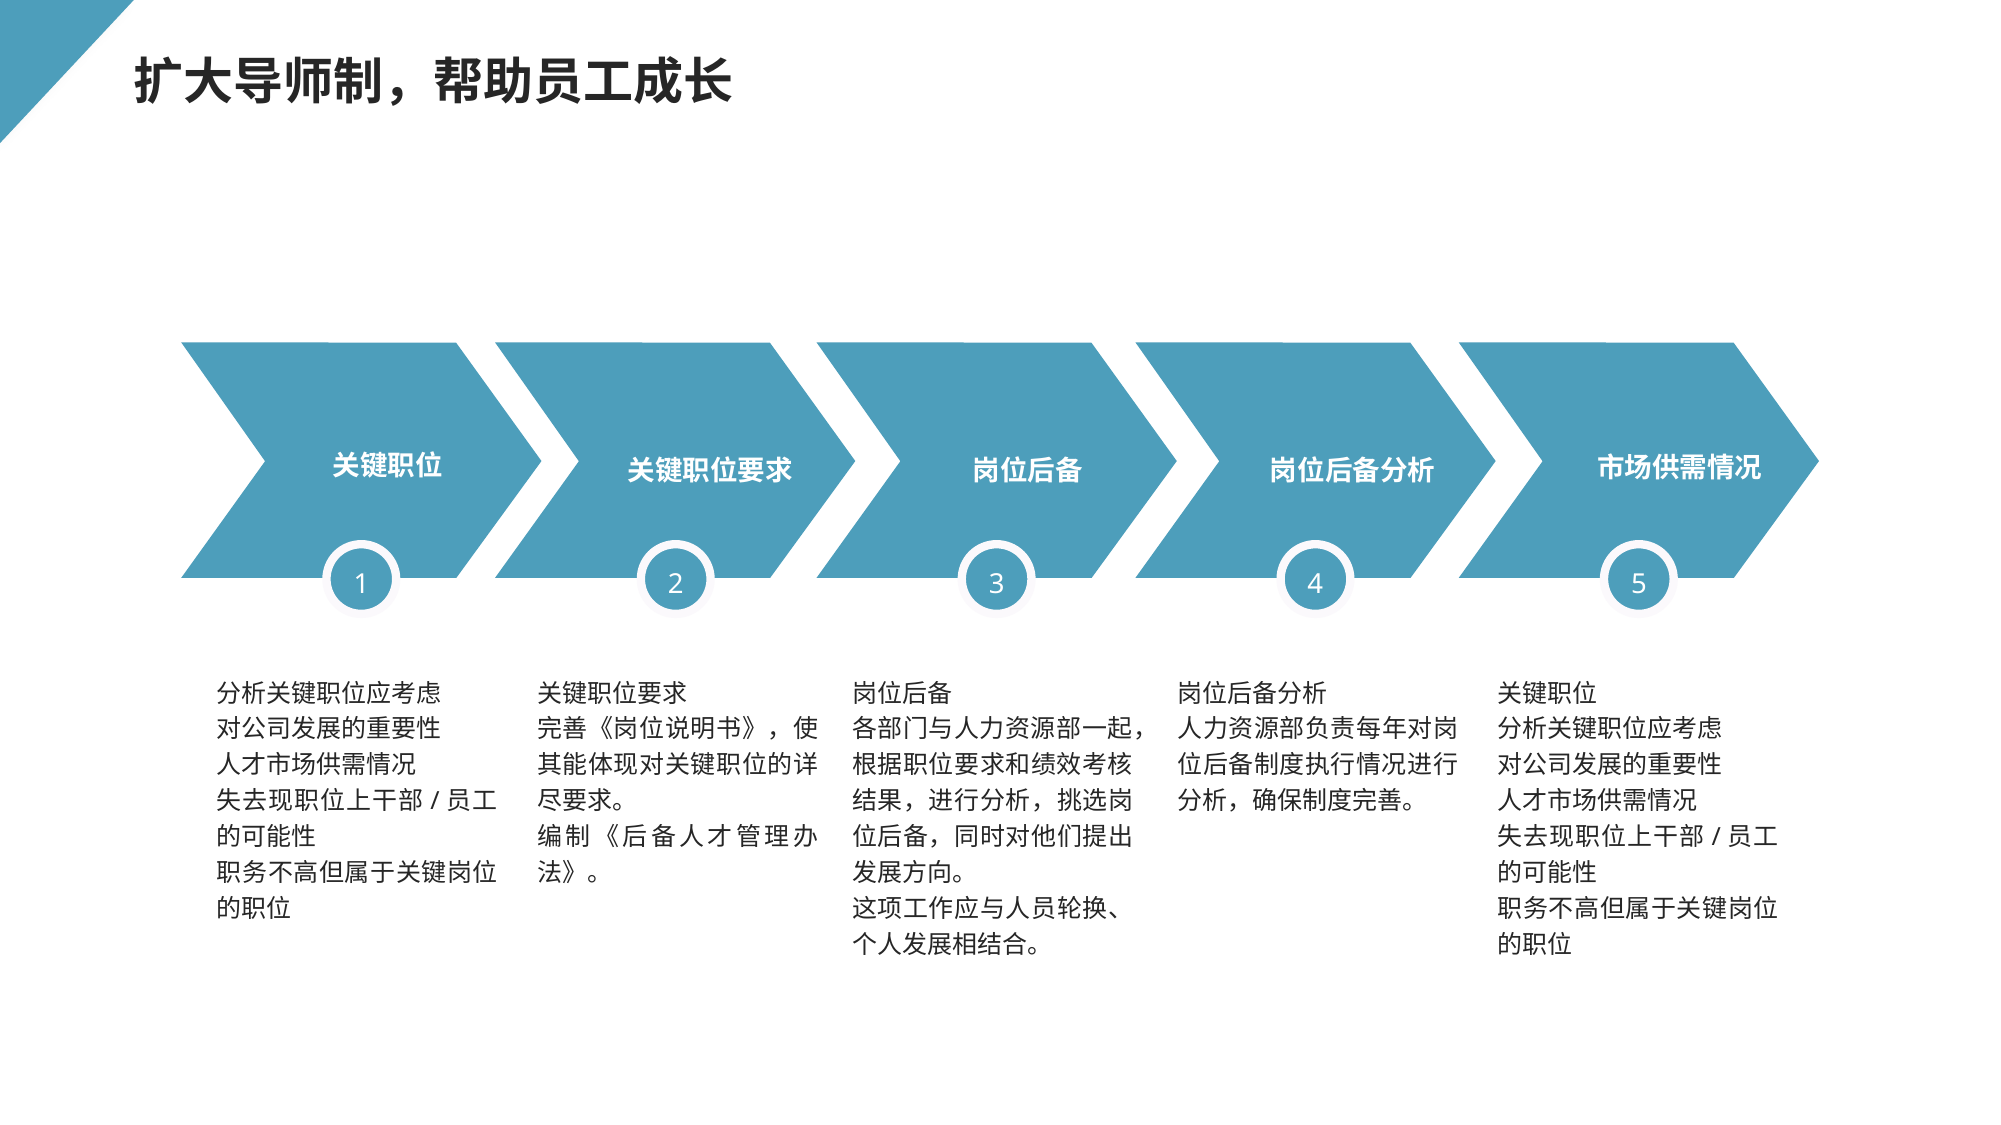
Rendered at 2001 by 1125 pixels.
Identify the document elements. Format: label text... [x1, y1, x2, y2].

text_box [1458, 342, 1819, 578]
text_box 扩大导师制，帮助员工成长 [133, 38, 1557, 122]
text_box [494, 342, 816, 578]
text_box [816, 342, 1135, 578]
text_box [961, 544, 1032, 614]
text_box 分析关键职位应考虑 对公司发展的重要性 人才市场供需情况 失去现职位上干部/员工的可能性 职务不高但属于关键岗位的职位 [216, 671, 498, 923]
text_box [326, 544, 397, 614]
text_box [640, 544, 711, 614]
text_box [0, 0, 136, 145]
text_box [1280, 544, 1351, 614]
text_box 岗位后备分析 人力资源部负责每年对岗位后备制度执行情况进行分析，确保制度完善。 [1177, 671, 1459, 815]
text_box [181, 342, 494, 578]
text_box 关键职位 分析关键职位应考虑 对公司发展的重要性 人才市场供需情况 失去现职位上干部/员工的可能性 职务不高但属于关键岗位的职位 [1497, 671, 1779, 959]
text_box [1135, 342, 1458, 578]
text_box 关键职位要求 完善《岗位说明书》，使其能体现对关键职位的详尽要求。 编制《后备人才管理办法》。 [537, 671, 819, 887]
text_box 岗位后备 各部门与人力资源部一起，根据职位要求和绩效考核结果，进行分析，挑选岗位后备，同时对他们提出发展方向。 这项工作应与人员轮换、个人发展相结合。 [852, 671, 1134, 959]
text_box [1603, 544, 1674, 614]
